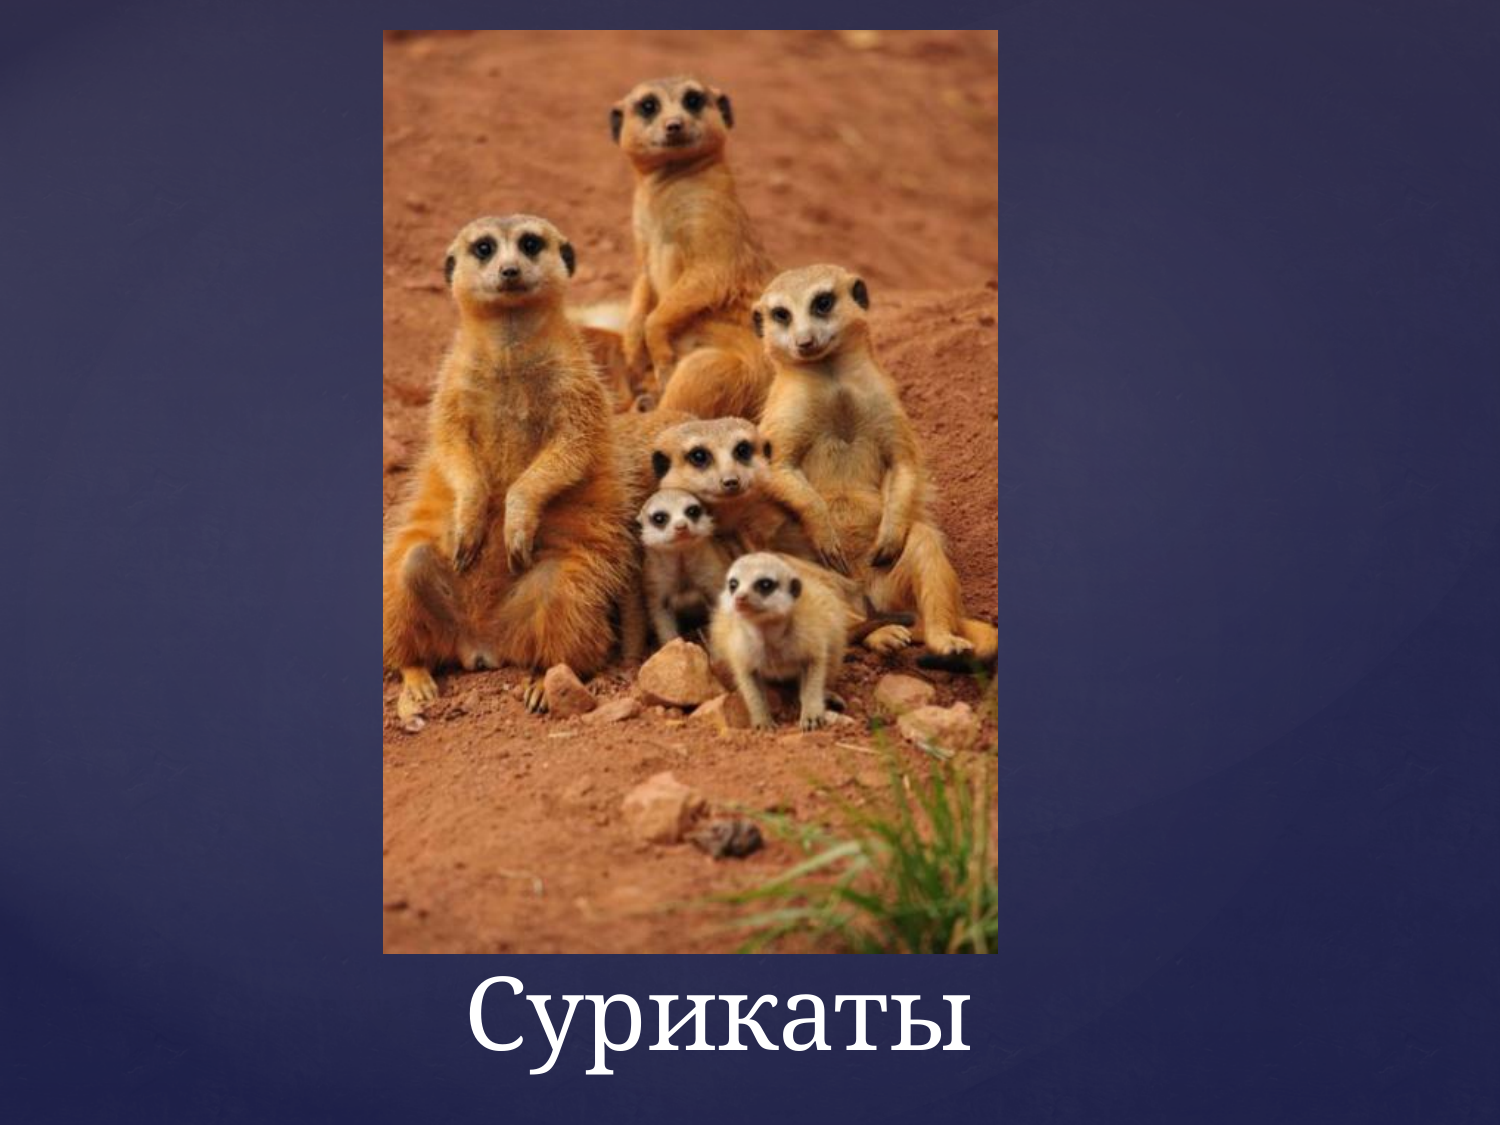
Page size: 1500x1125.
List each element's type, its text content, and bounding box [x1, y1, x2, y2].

title Сурикаты [100, 928, 1338, 1079]
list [383, 30, 999, 955]
